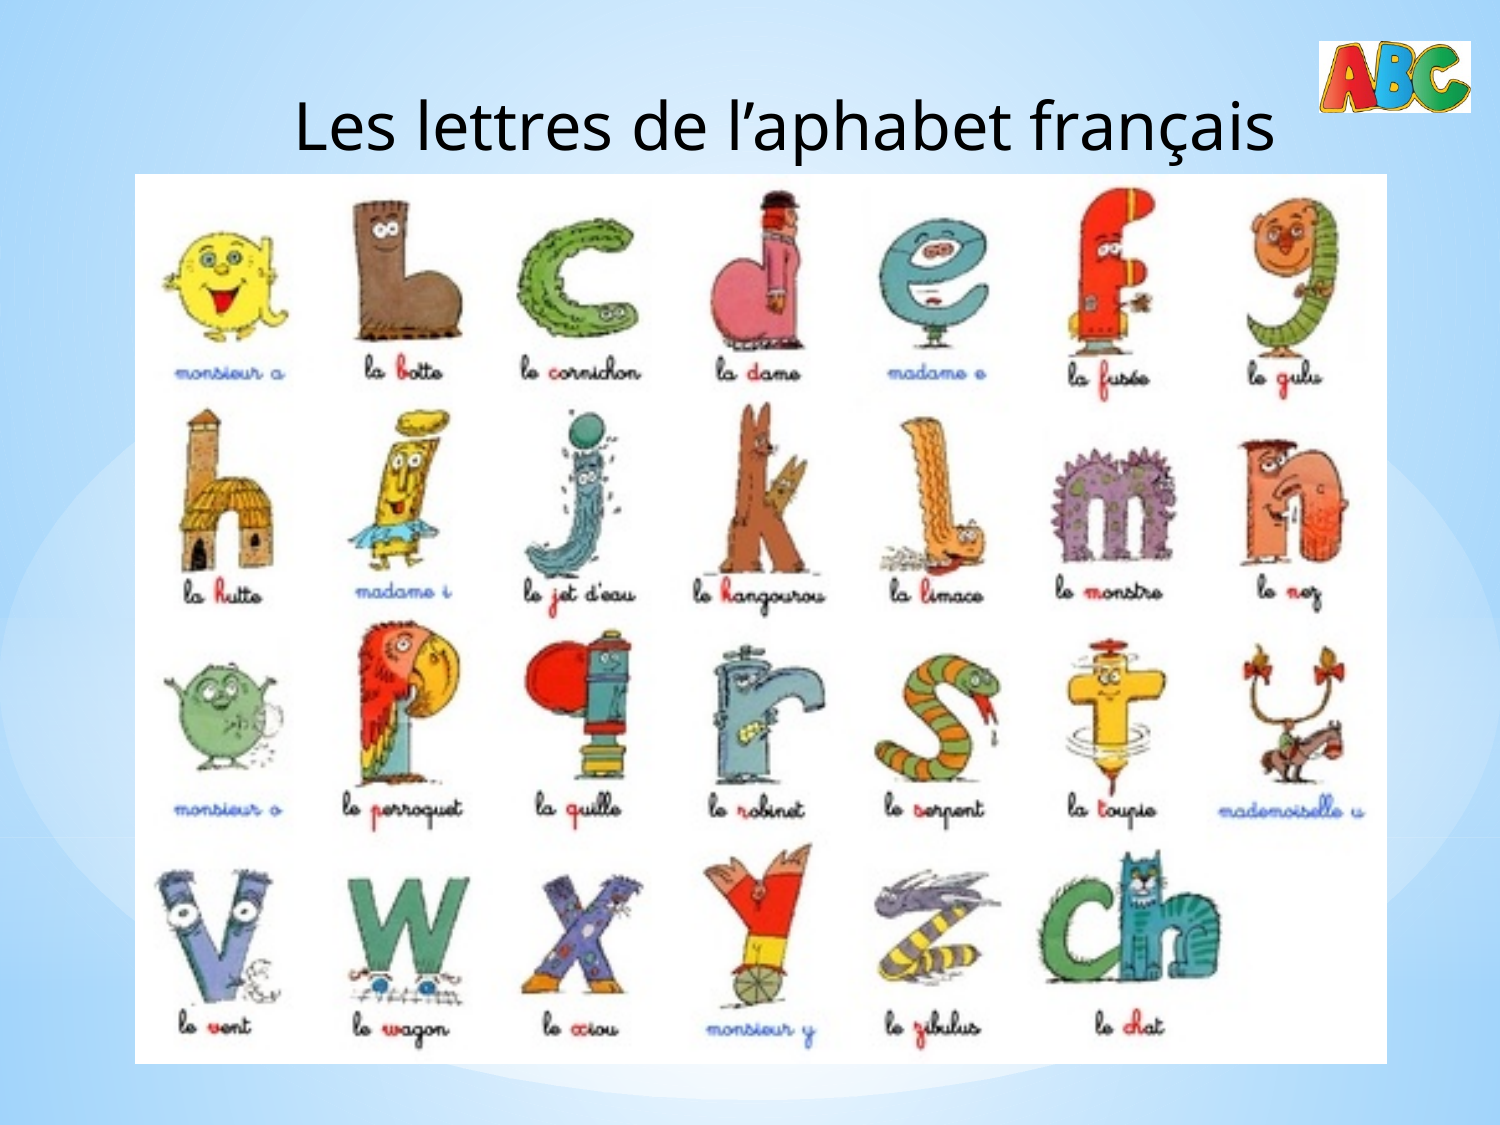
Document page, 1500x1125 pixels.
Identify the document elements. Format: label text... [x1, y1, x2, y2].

picture [1318, 40, 1471, 113]
picture [135, 174, 1388, 1064]
text_box Les lettres de l’aphabet français [159, 76, 1412, 172]
